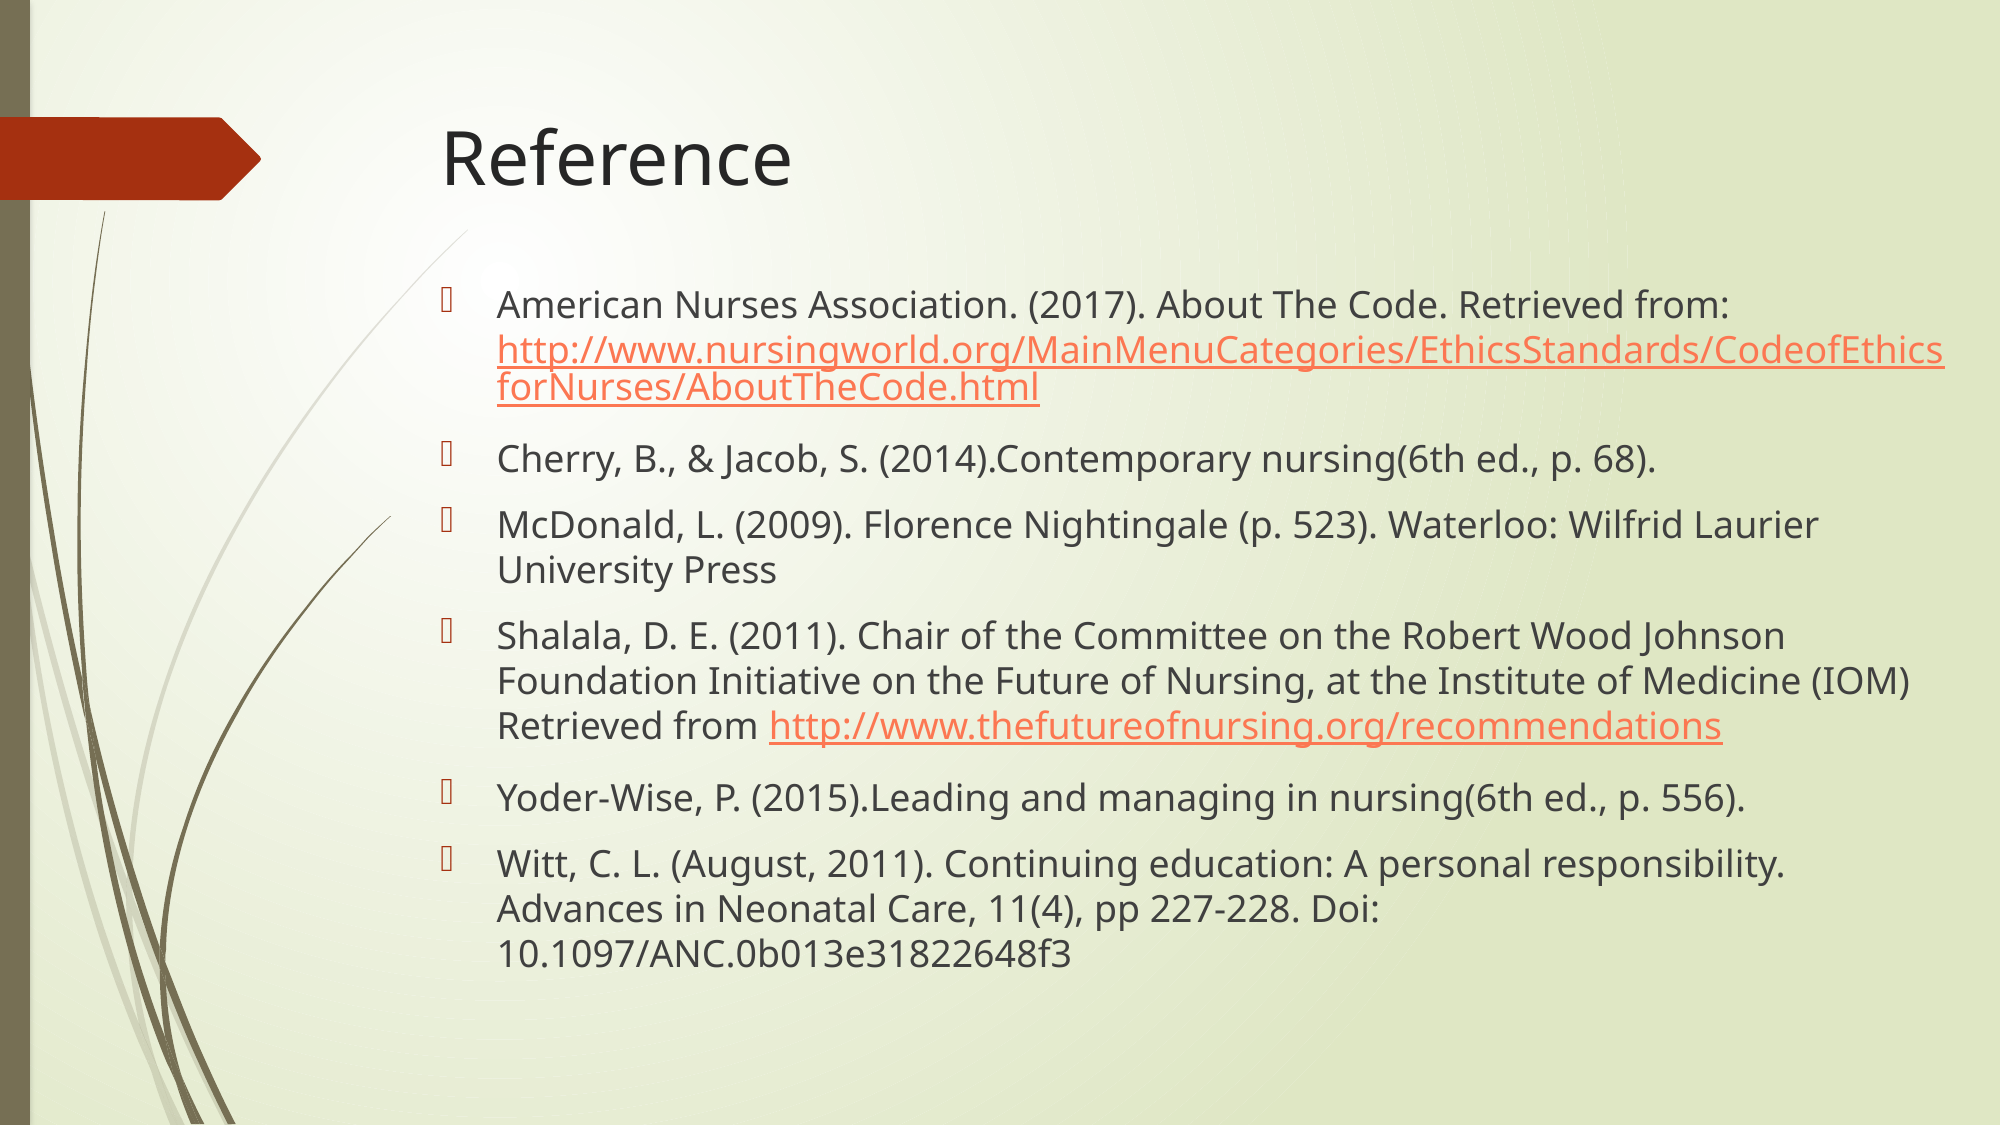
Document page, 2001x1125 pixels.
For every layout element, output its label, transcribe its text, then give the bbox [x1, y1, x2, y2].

title Reference [425, 102, 1888, 207]
list American Nurses Association. (2017). About The Code. Retrieved from: http://www.nursingworld.org/MainMenuCategories/EthicsStandards/CodeofEthicsforNurses/AboutTheCode.html Cherry, B., & Jacob, S. (2014).Contemporary nursing(6th ed., p. 68). McDonald, L. (2009). Florence Nightingale (p. 523). Waterloo: Wilfrid Laurier University Press Shalala, D. E. (2011). Chair of the Committee on the Robert Wood Johnson Foundation Initiative on the Future of Nursing, at the Institute of Medicine (IOM) Retrieved from http://www.thefutureofnursing.org/recommendations Yoder-Wise, P. (2015).Leading and managing in nursing(6th ed., p. 556). Witt, C. L. (August, 2011). Continuing education: A personal responsibility. Advances in Neonatal Care, 11(4), pp 227-228. Doi: 10.1097/ANC.0b013e31822648f3 [425, 207, 1968, 795]
